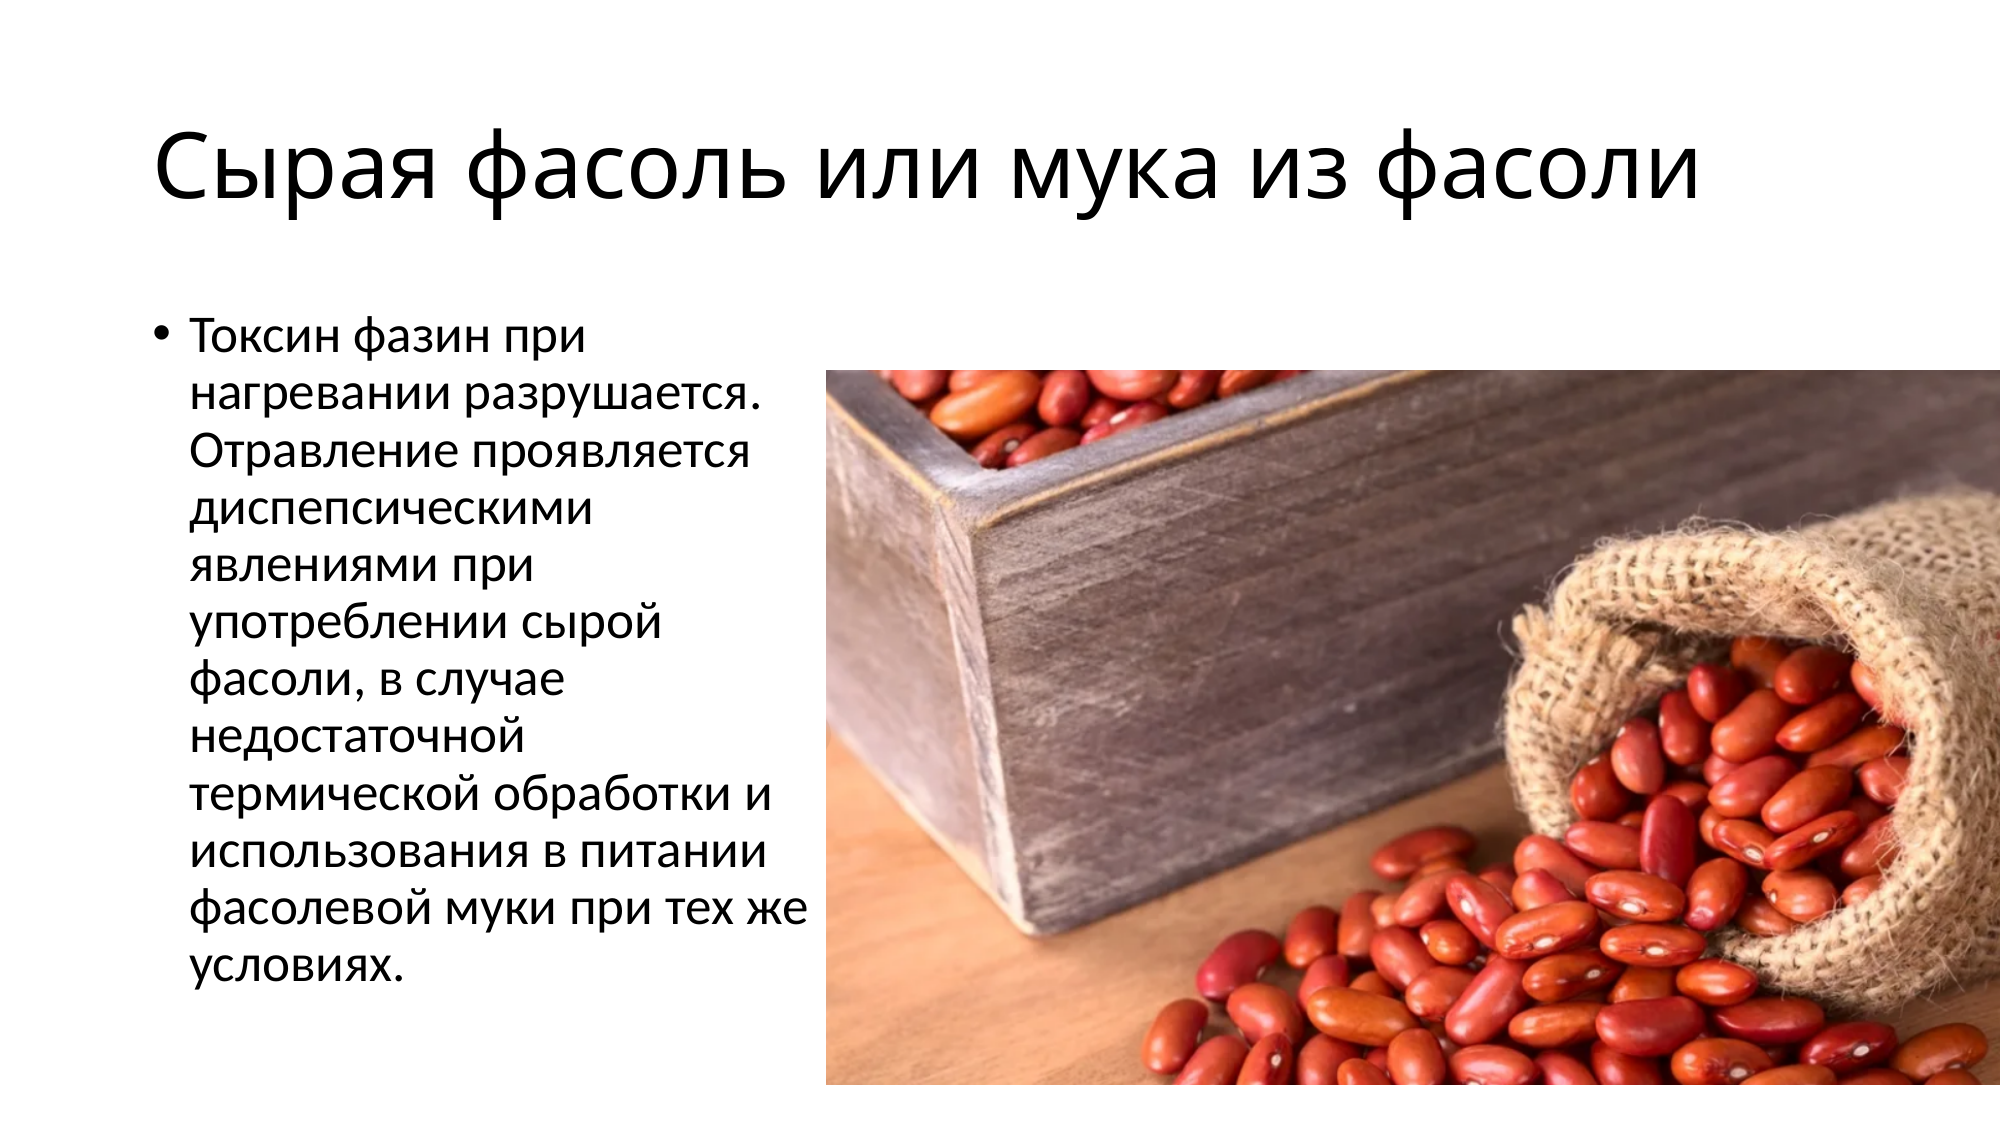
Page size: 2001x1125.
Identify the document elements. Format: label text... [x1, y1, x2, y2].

title Сырая фасоль или мука из фасоли [137, 59, 1863, 278]
picture [826, 370, 2000, 1085]
list Токсин фазин при нагревании разрушается. Отравление проявляется диспепсическими явлениями при употреблении сырой фасоли, в случае недостаточной термической обработки и использования в питании фасолевой муки при тех же условиях. [137, 299, 827, 1014]
